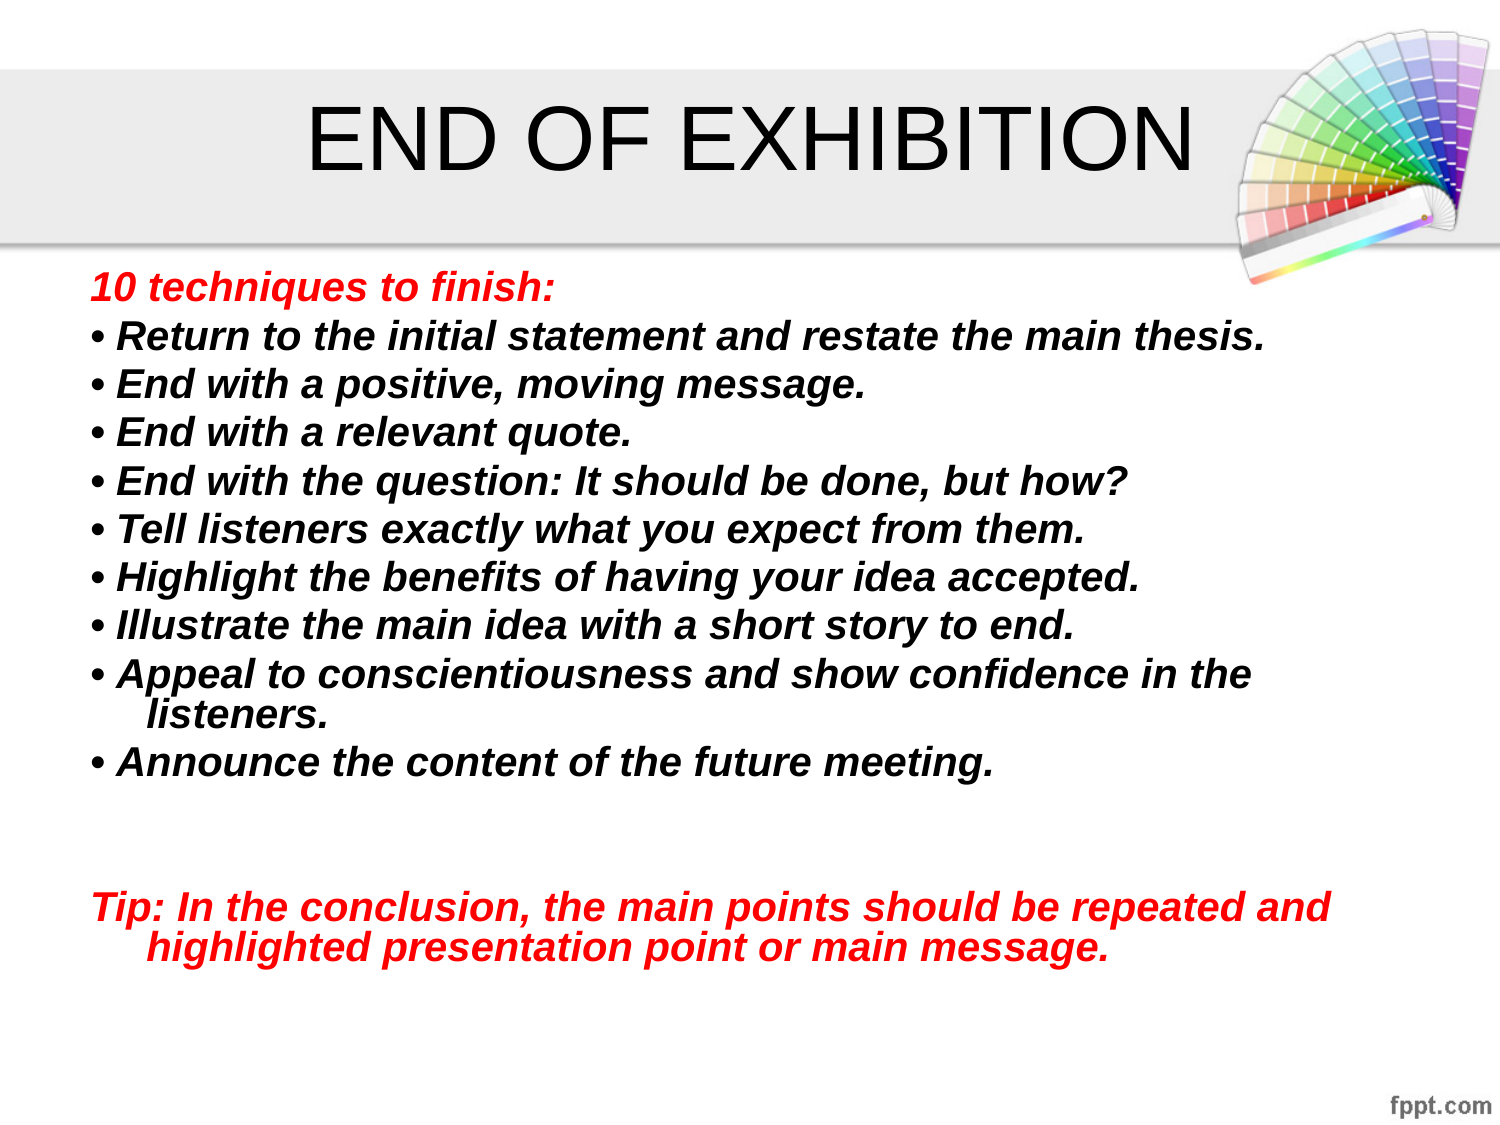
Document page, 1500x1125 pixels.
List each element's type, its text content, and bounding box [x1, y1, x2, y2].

picture [0, 0, 1500, 1125]
title END OF EXHIBITION [76, 90, 1427, 278]
list 10 techniques to finish: • Return to the initial statement and restate the main thesis. • End with a positive, moving message. • End with a relevant quote. • End with the question: It should be done, but how? • Tell listeners exactly what you expect from them. • Highlight the benefits of having your idea accepted. • Illustrate the main idea with a short story to end. • Appeal to conscientiousness and show confidence in the listeners. • Announce the content of the future meeting. Tip: In the conclusion, the main points should be repeated and highlighted presentation point or main message. [75, 262, 1425, 1125]
